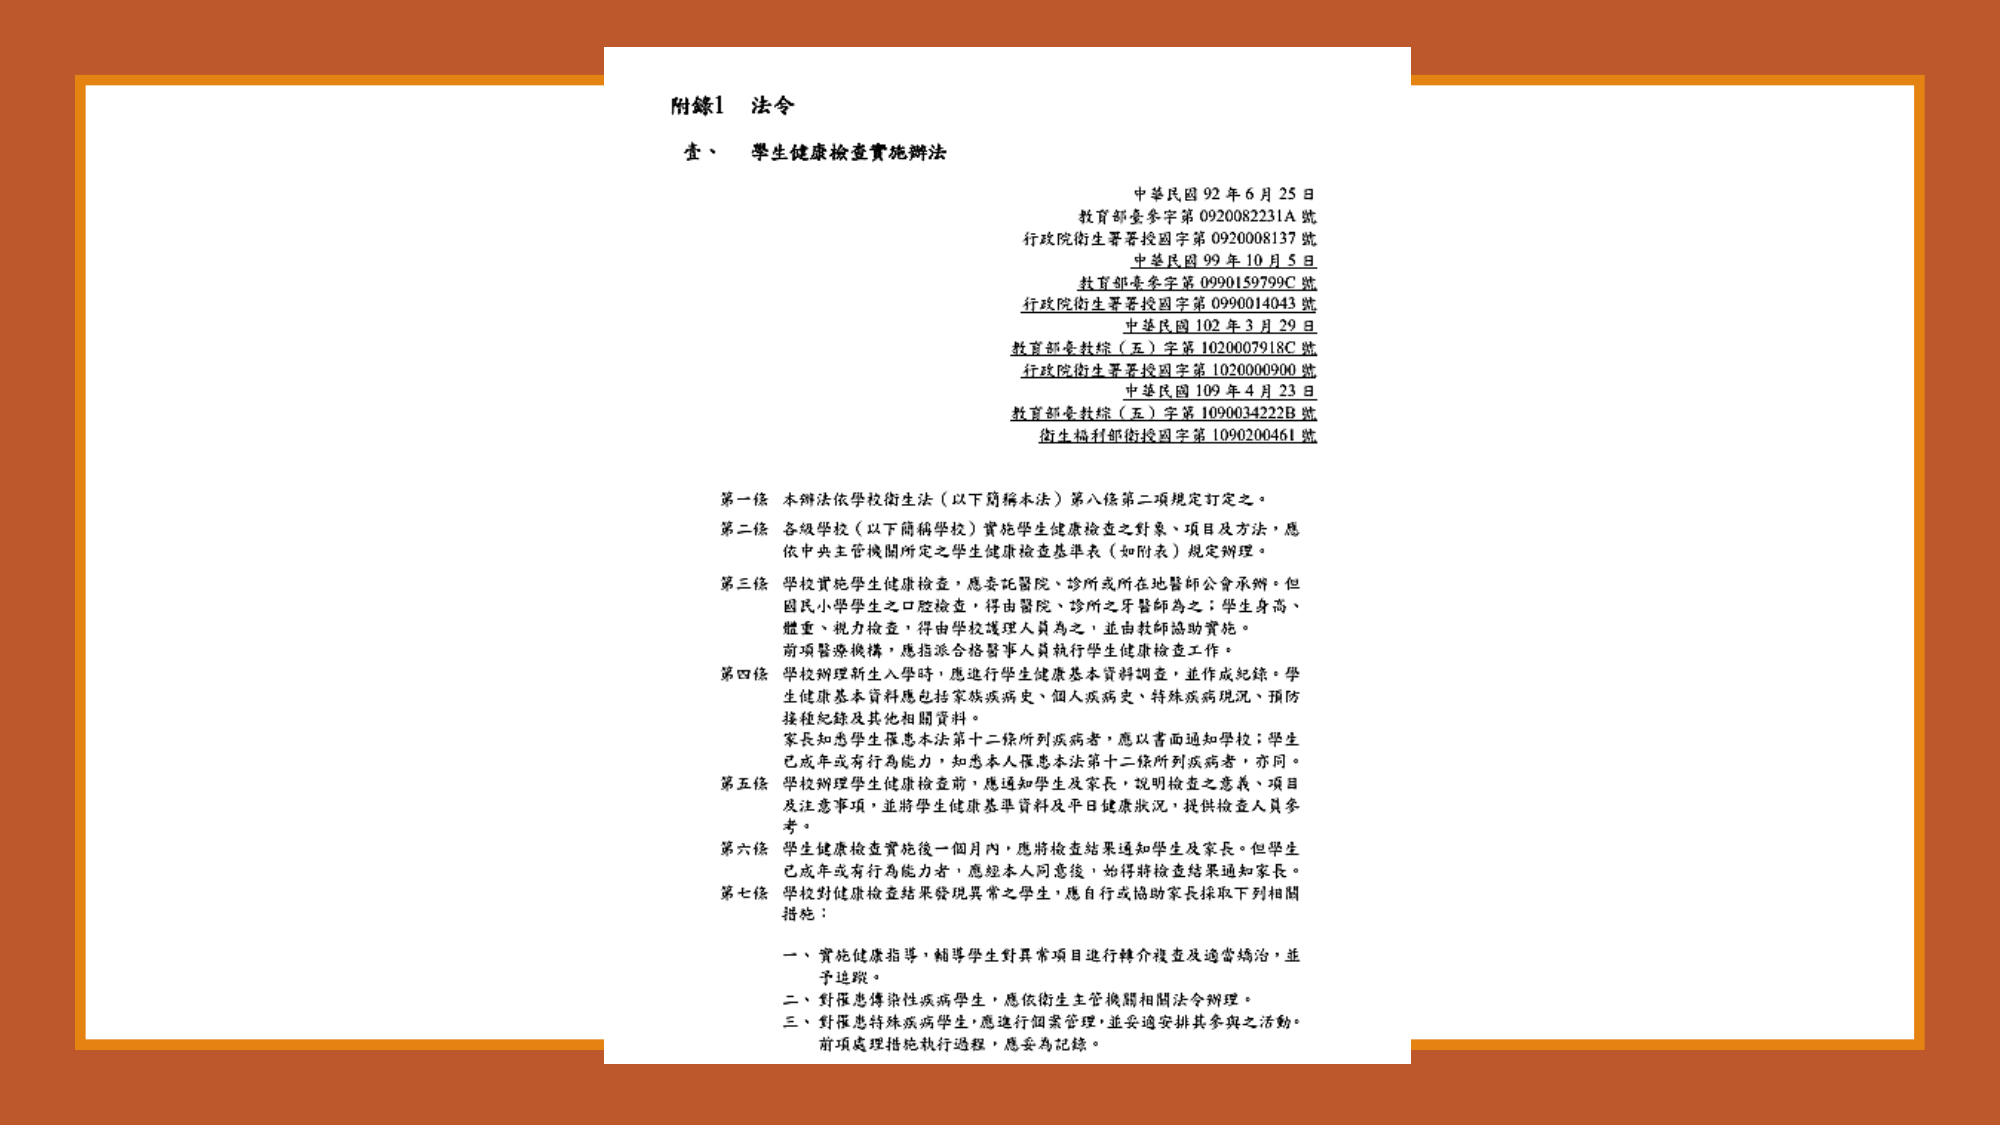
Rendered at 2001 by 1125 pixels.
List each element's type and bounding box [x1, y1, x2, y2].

text_box [1419, 74, 1926, 1051]
text_box [0, 0, 2000, 1125]
text_box [84, 84, 601, 1041]
text_box [1419, 84, 1916, 1041]
text_box [74, 74, 601, 1051]
list [604, 46, 1411, 1065]
